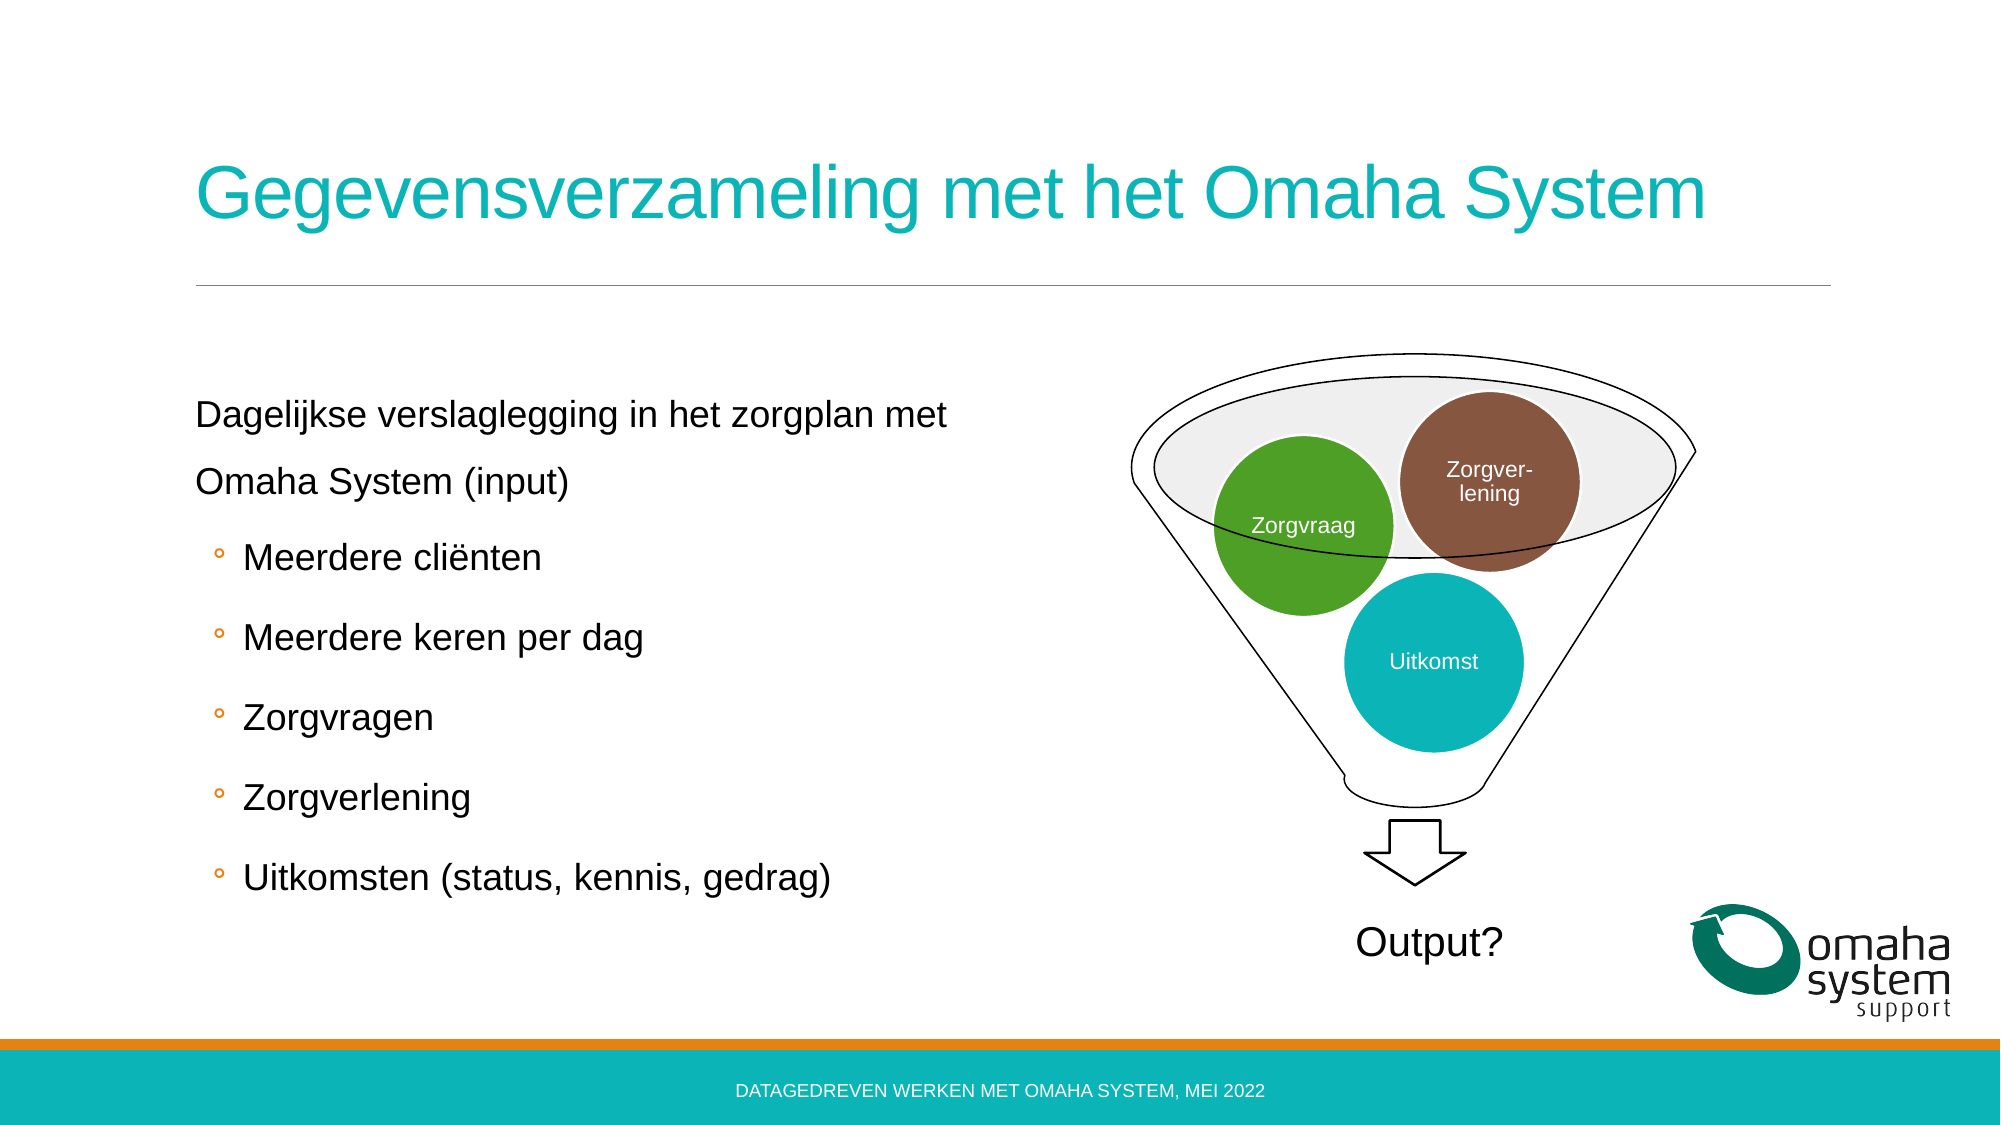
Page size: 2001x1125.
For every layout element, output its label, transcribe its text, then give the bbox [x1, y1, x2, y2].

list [1009, 343, 1821, 1005]
title Gegevensverzameling met het Omaha System [180, 47, 1830, 285]
picture [1690, 904, 1950, 1022]
list Dagelijkse verslaglegging in het zorgplan met Omaha System (input) Meerdere cliënten Meerdere keren per dag Zorgvragen Zorgverlening Uitkomsten (status, kennis, gedrag) [179, 306, 991, 960]
footer Datagedreven werken met Omaha System, mei 2022 [604, 1059, 1396, 1120]
